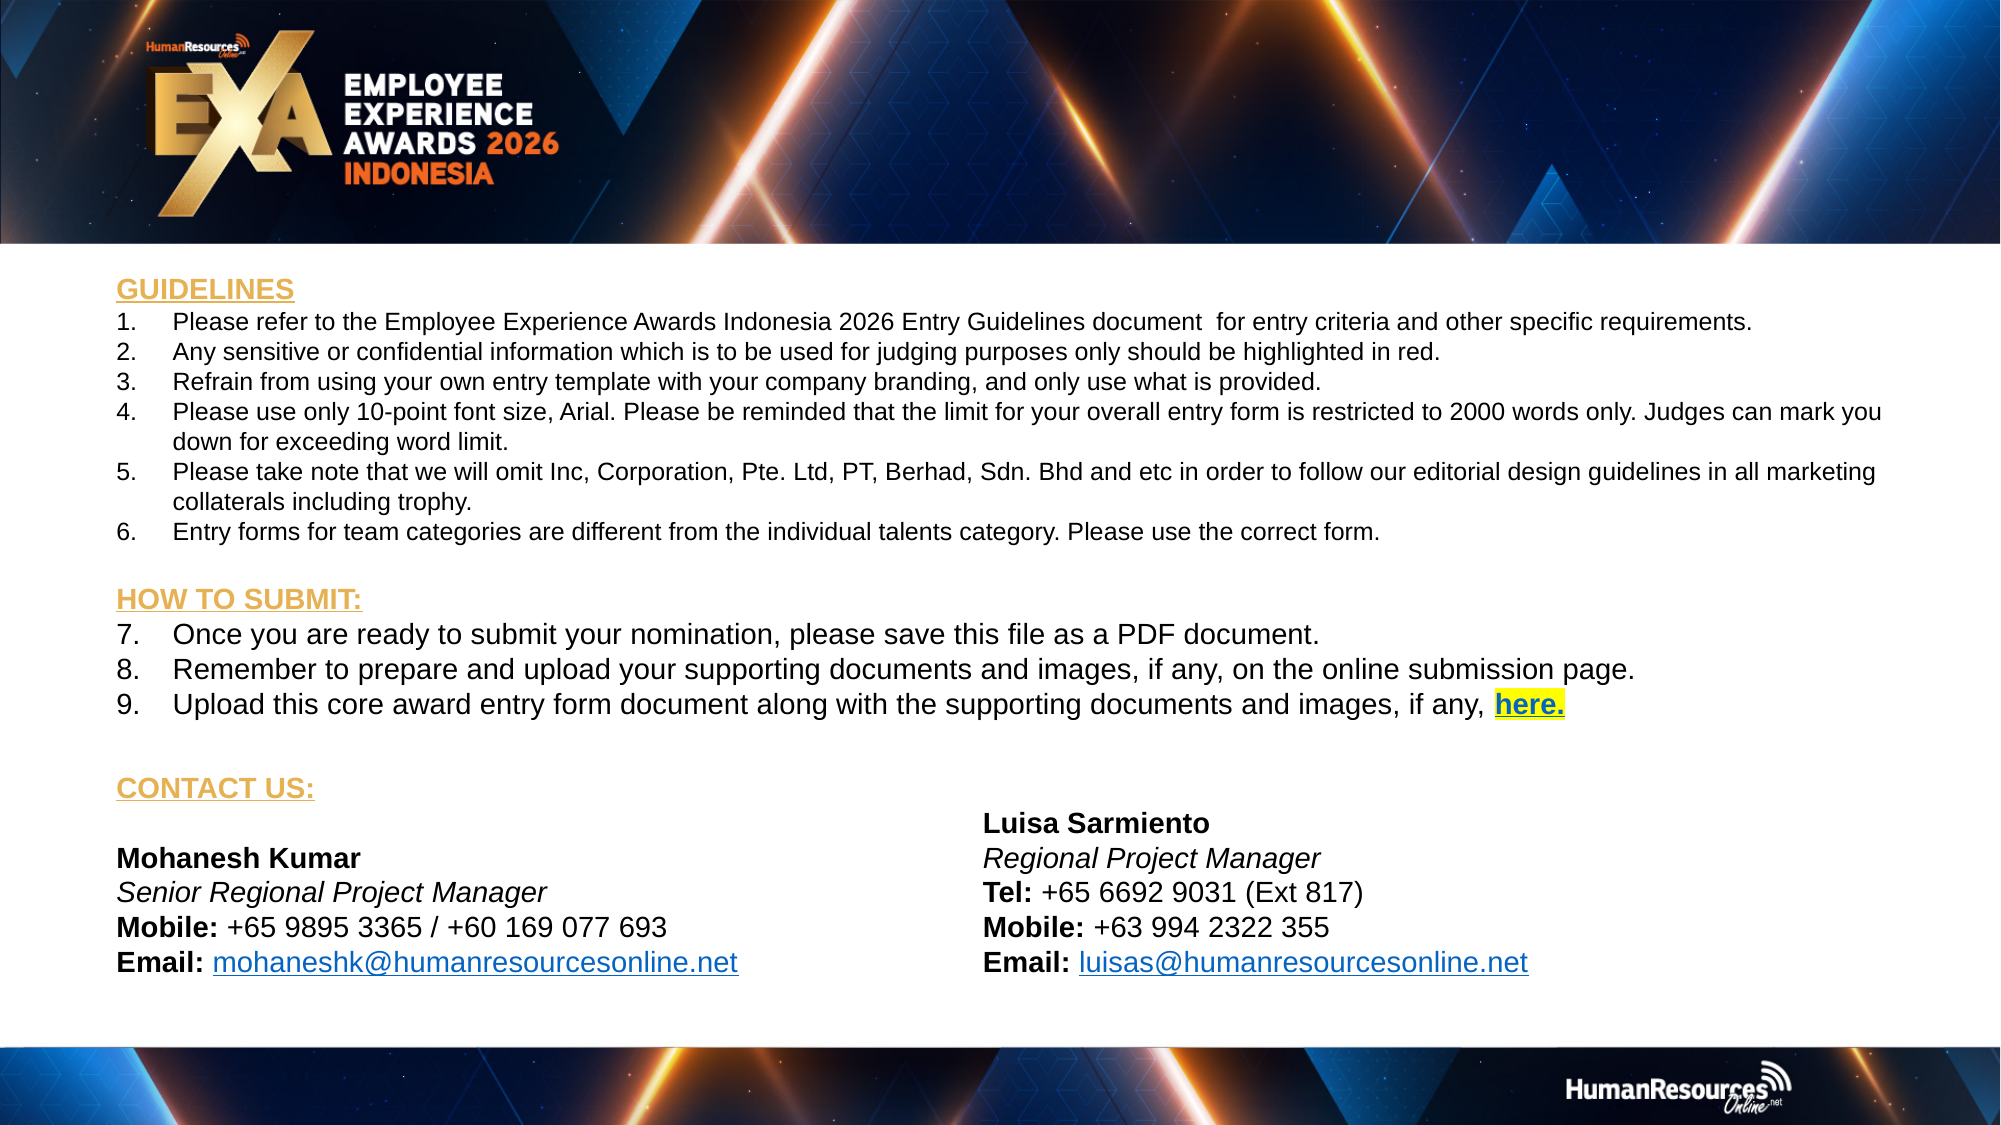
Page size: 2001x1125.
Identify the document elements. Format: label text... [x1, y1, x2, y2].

text_box CONTACT US: Mohanesh Kumar Senior Regional Project Manager Mobile: +65 9895 3365 / +60 169 077 693 Email: mohaneshk@humanresourcesonline.net Luisa Sarmiento Regional Project Manager Tel: +65 6692 9031 (Ext 817) Mobile: +63 994 2322 355 Email: luisas@humanresourcesonline.net [101, 761, 1865, 1125]
text_box GUIDELINES Please refer to the Employee Experience Awards Indonesia 2026 Entry Guidelines document for entry criteria and other specific requirements. Any sensitive or confidential information which is to be used for judging purposes only should be highlighted in red. Refrain from using your own entry template with your company branding, and only use what is provided. Please use only 10-point font size, Arial. Please be reminded that the limit for your overall entry form is restricted to 2000 words only. Judges can mark you down for exceeding word limit. Please take note that we will omit Inc, Corporation, Pte. Ltd, PT, Berhad, Sdn. Bhd and etc in order to follow our editorial design guidelines in all marketing collaterals including trophy. Entry forms for team categories are different from the individual talents category. Please use the correct form. HOW TO SUBMIT: Once you are ready to submit your nomination, please save this file as a PDF document. Remember to prepare and upload your supporting documents and images, if any, on the online submission page. Upload this core award entry form document along with the supporting documents and images, if any, here. [101, 263, 1923, 728]
picture [0, 0, 2001, 1125]
